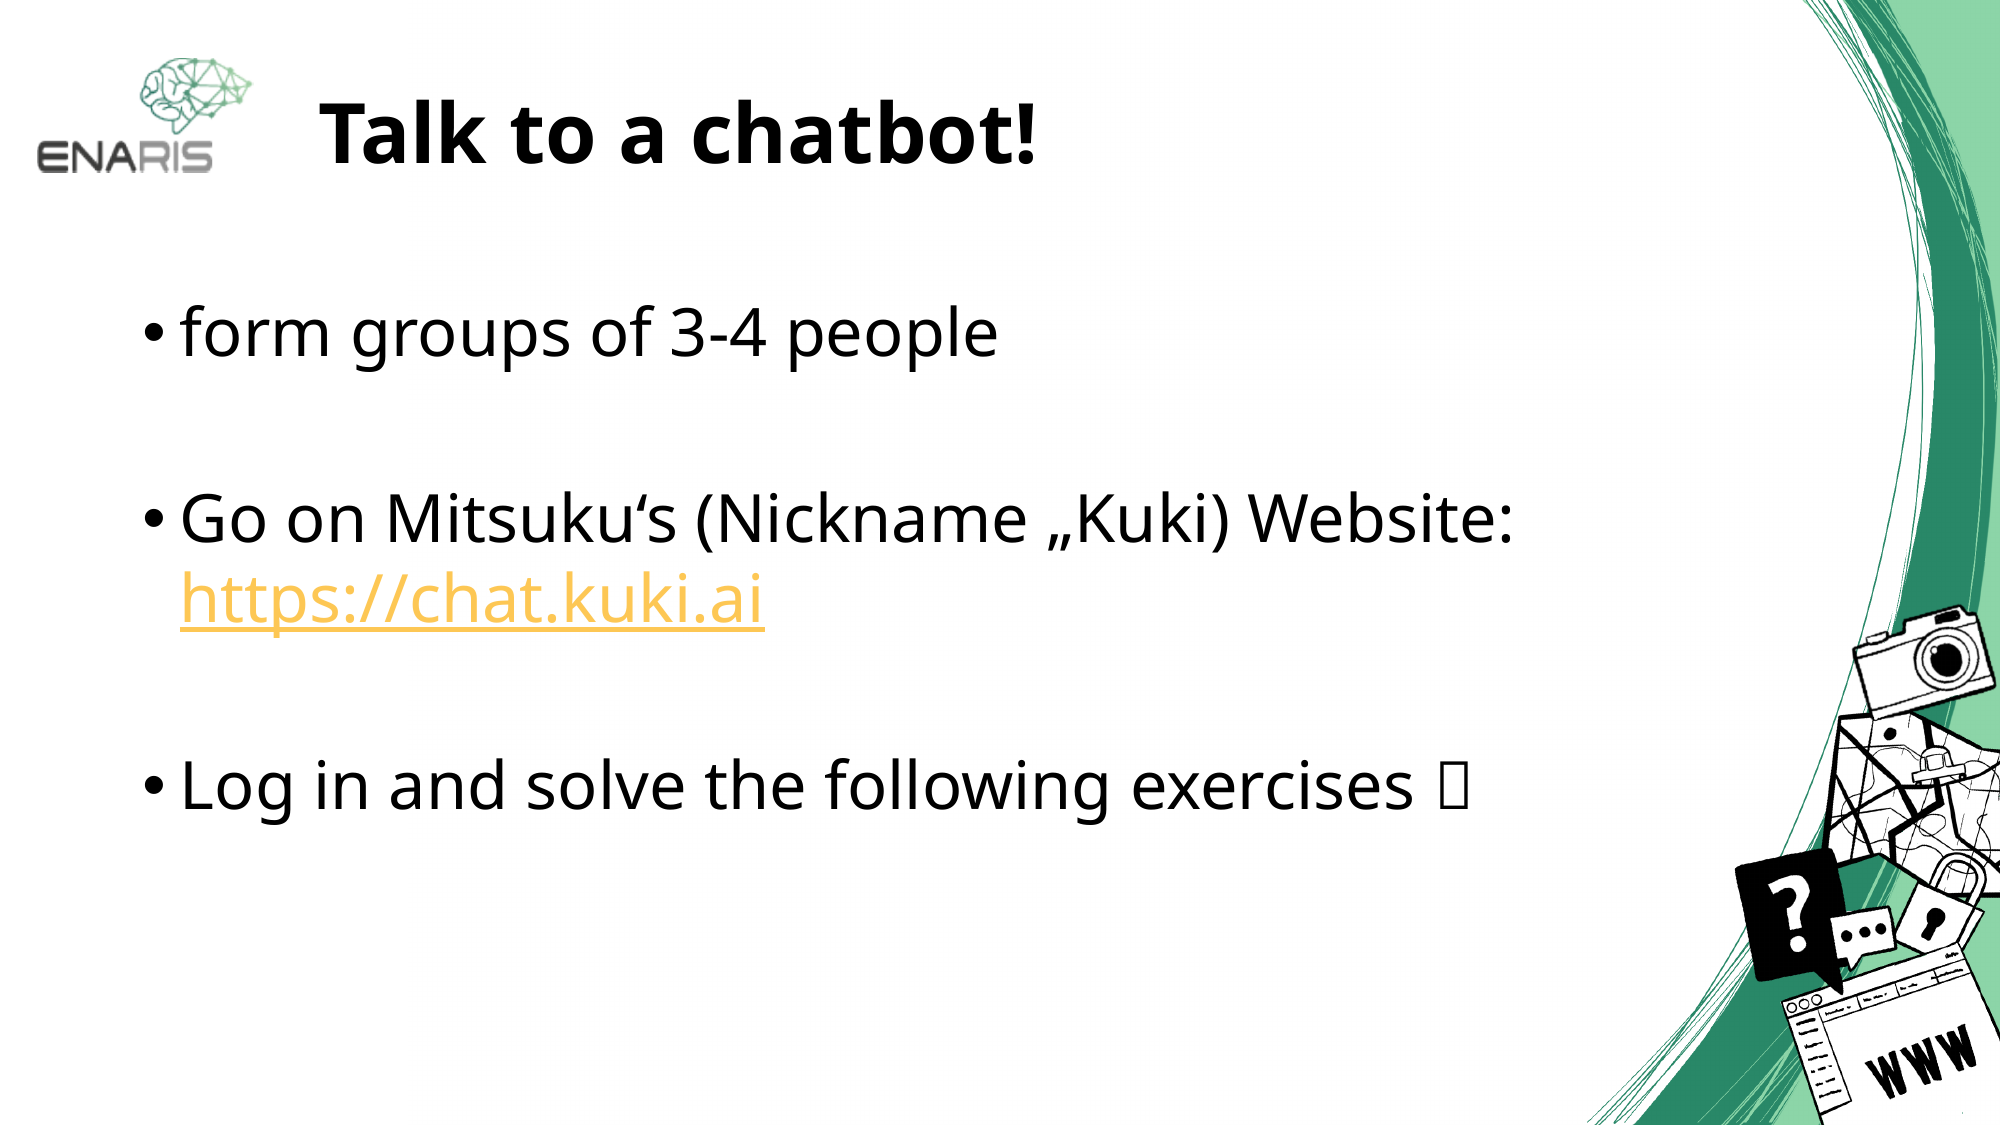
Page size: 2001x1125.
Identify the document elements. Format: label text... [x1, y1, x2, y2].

picture [37, 58, 254, 173]
text_box Talk to a chatbot! [304, 72, 1336, 188]
picture [408, 0, 2000, 1125]
list form groups of 3-4 people Go on Mitsuku‘s (Nickname „Kuki) Website: https://chat.kuki.ai Log in and solve the following exercises  [127, 291, 1718, 1101]
